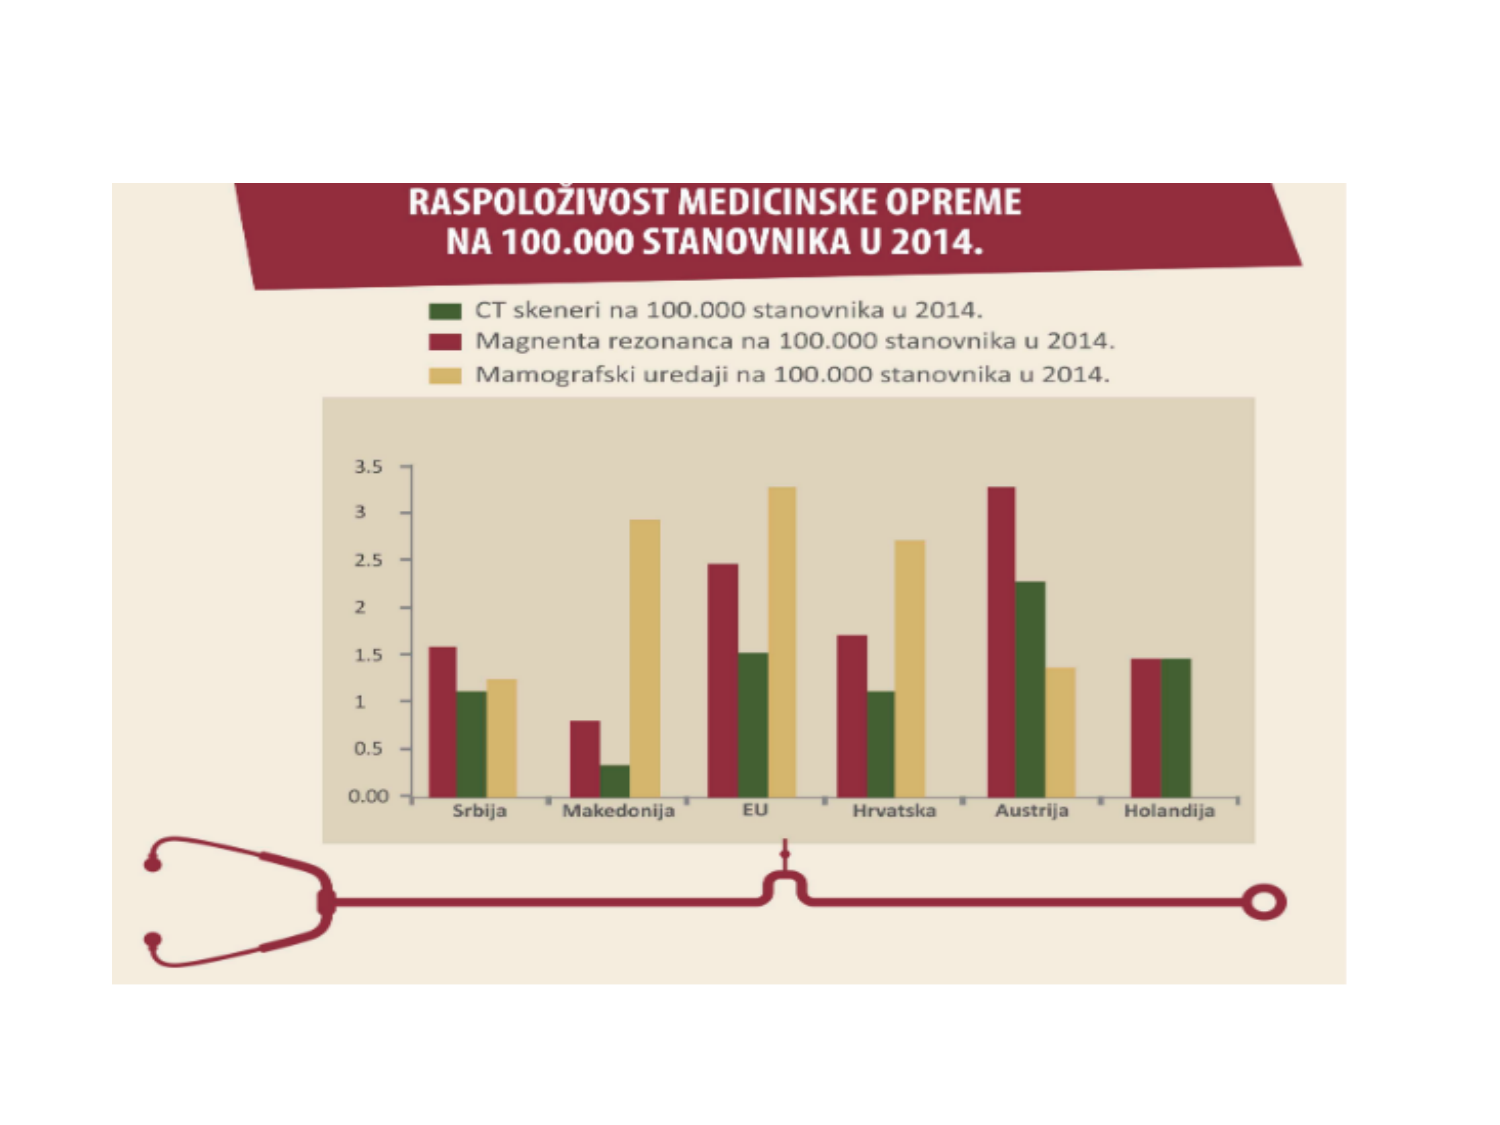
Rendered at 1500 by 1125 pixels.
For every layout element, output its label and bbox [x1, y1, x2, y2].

picture [111, 183, 1353, 988]
